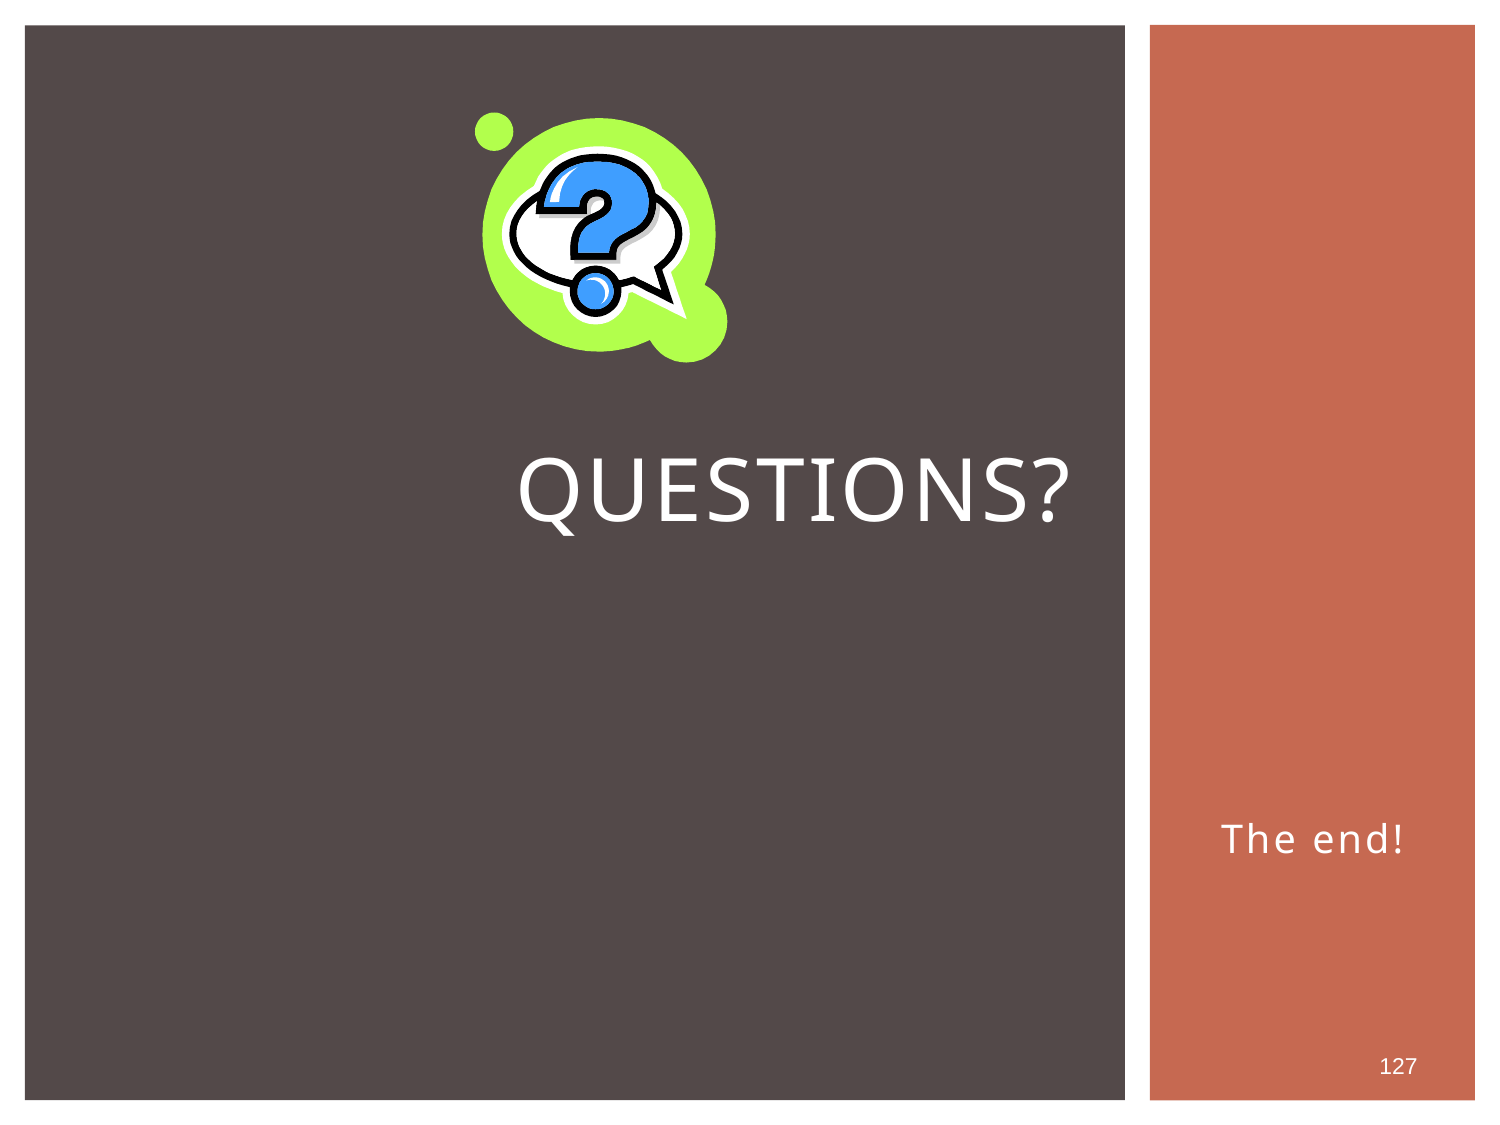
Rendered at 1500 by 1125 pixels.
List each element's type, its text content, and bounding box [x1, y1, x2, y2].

picture [474, 112, 728, 363]
title Questions? [75, 336, 1113, 637]
slide_number 127 [1349, 1041, 1448, 1089]
subtitle The end! [1149, 687, 1475, 988]
